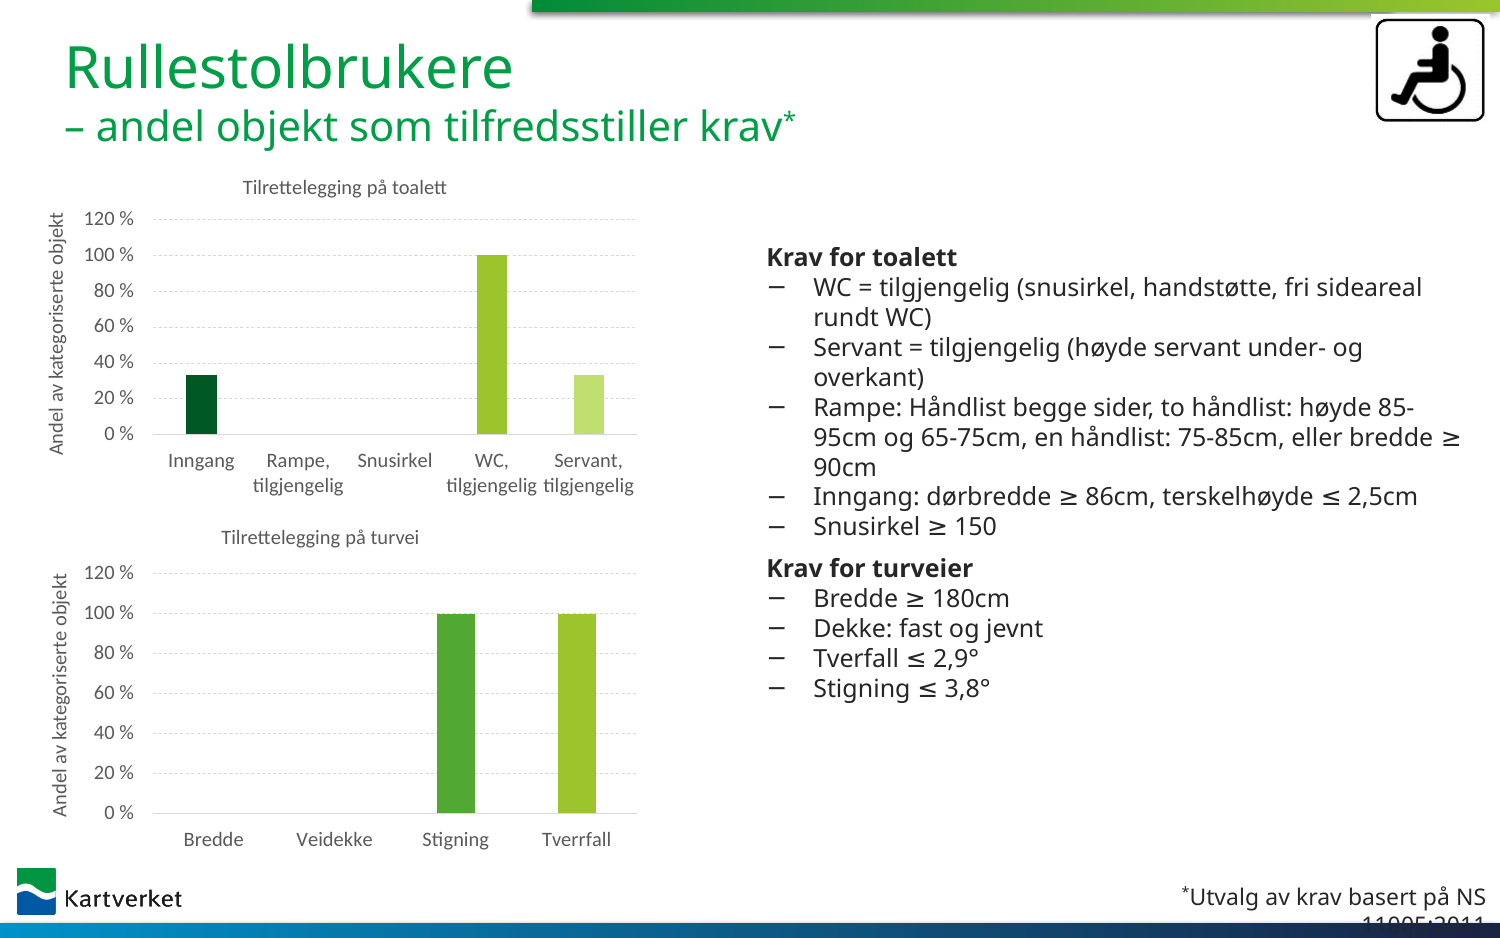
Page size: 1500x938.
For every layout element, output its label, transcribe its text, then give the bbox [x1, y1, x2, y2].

text_box Krav for toalett WC = tilgjengelig (snusirkel, handstøtte, fri sideareal rundt WC) Servant = tilgjengelig (høyde servant under- og overkant) Rampe: Håndlist begge sider, to håndlist: høyde 85-95cm og 65-75cm, en håndlist: 75-85cm, eller bredde ≥ 90cm Inngang: dørbredde ≥ 86cm, terskelhøyde ≤ 2,5cm Snusirkel ≥ 150 [751, 234, 1483, 545]
text_box *Utvalg av krav basert på NS 11005:2011 [1068, 873, 1500, 938]
picture [41, 166, 650, 505]
picture [1371, 13, 1491, 127]
picture [41, 520, 650, 859]
text_box Krav for turveier Bredde ≥ 180cm Dekke: fast og jevnt Tverfall ≤ 2,9° Stigning ≤ 3,8° [751, 545, 1483, 710]
text_box Rullestolbrukere – andel objekt som tilfredsstiller krav* [49, 14, 1431, 158]
